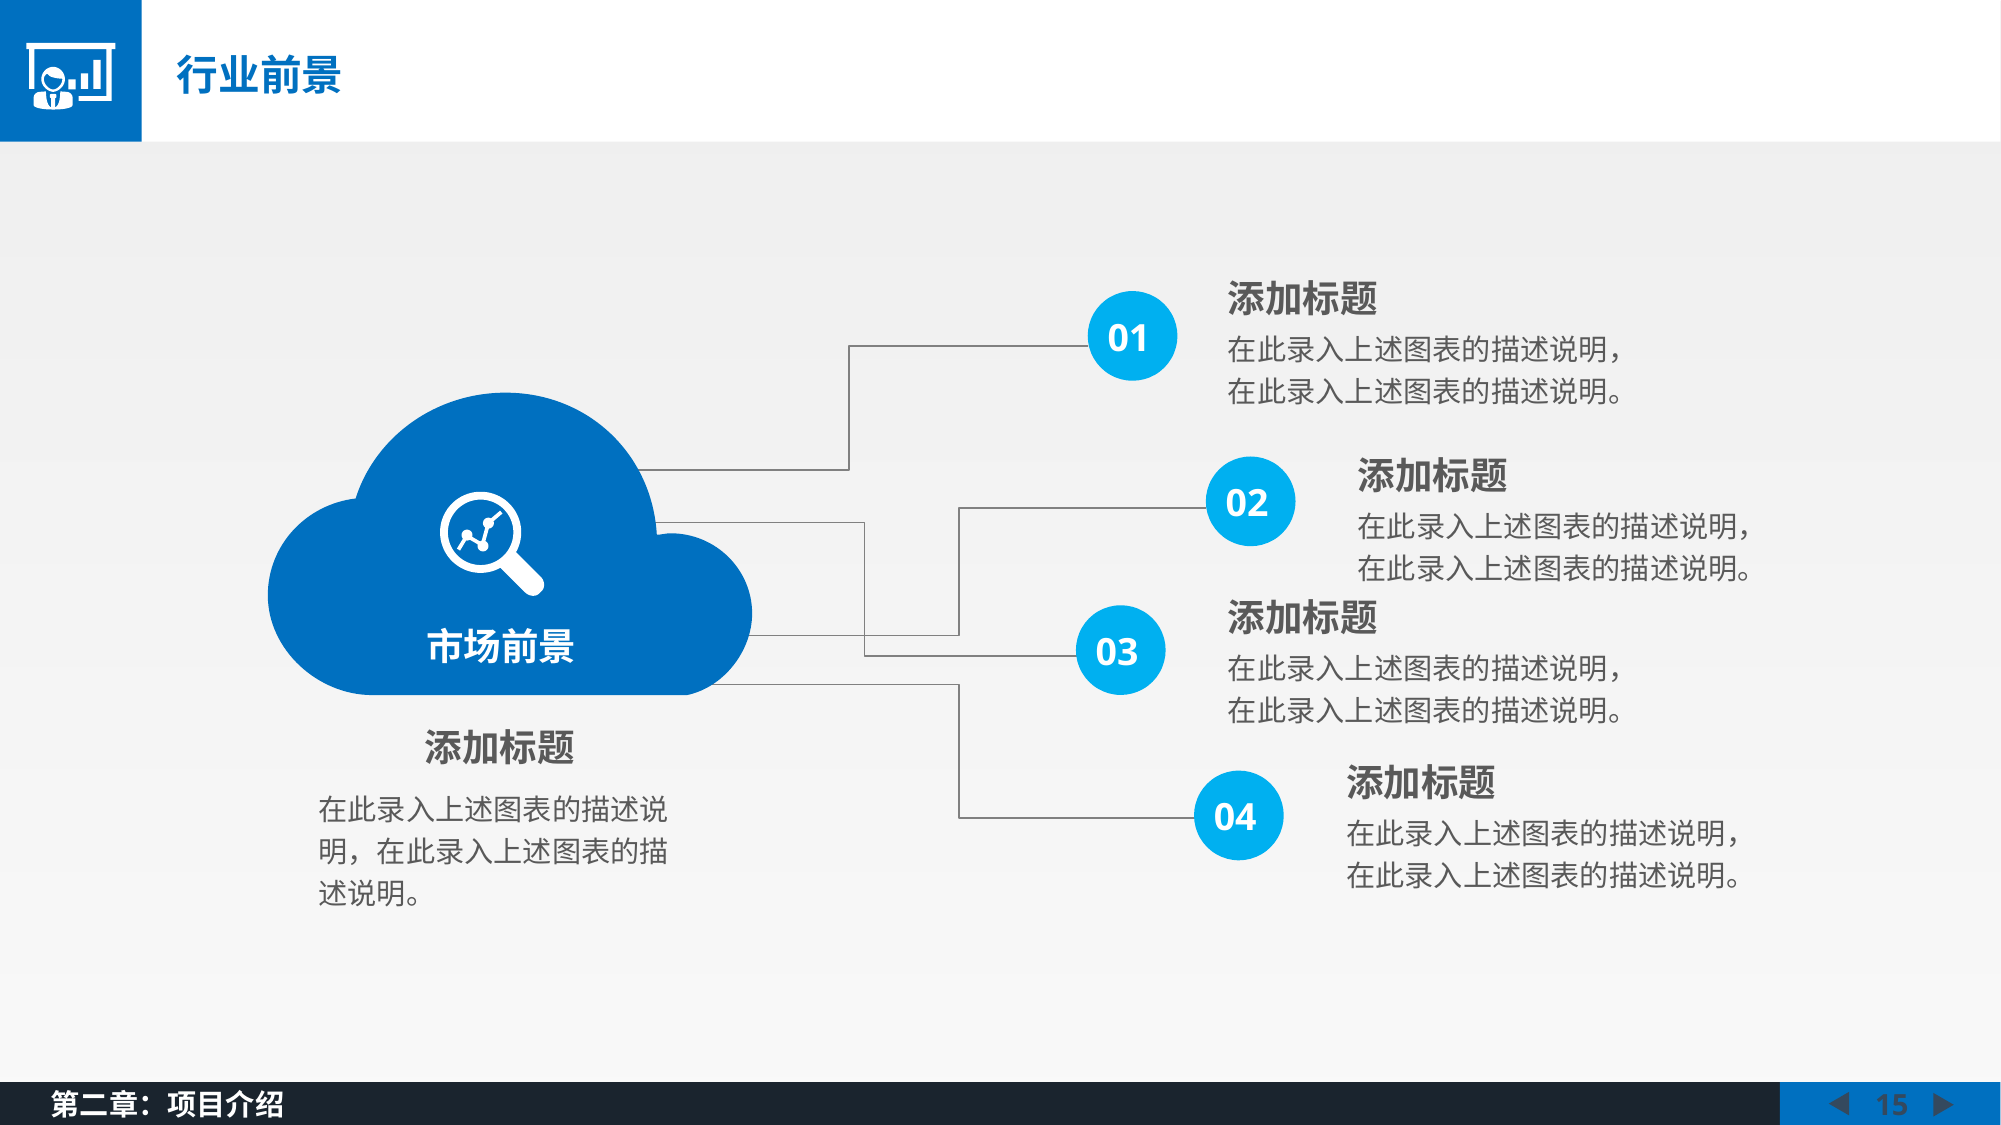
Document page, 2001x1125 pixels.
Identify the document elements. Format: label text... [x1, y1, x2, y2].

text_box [610, 522, 1119, 657]
text_box 04 [1198, 786, 1284, 846]
text_box [33, 91, 73, 110]
text_box [0, 0, 144, 144]
text_box [1217, 768, 1276, 786]
text_box 在此录入上述图表的描述说明，在此录入上述图表的描述说明。 [1212, 316, 1674, 416]
text_box [1203, 846, 1275, 863]
text_box [144, 0, 2001, 144]
text_box [1096, 366, 1169, 383]
text_box [339, 1080, 1778, 1125]
text_box [26, 42, 116, 101]
text_box 在此录入上述图表的描述说明，在此录入上述图表的描述说明。 [303, 777, 713, 918]
text_box 市场前景 [326, 615, 676, 676]
text_box 添加标题 [1342, 444, 1598, 493]
text_box [1193, 826, 1198, 839]
text_box 在此录入上述图表的描述说明，在此录入上述图表的描述说明。 [1212, 635, 1674, 735]
text_box [1076, 664, 1080, 674]
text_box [610, 345, 1088, 471]
text_box [1085, 312, 1092, 349]
text_box 行业前景 [161, 59, 859, 138]
text_box [1096, 288, 1169, 306]
text_box [267, 392, 735, 696]
text_box 第二章：项目介绍 [0, 1078, 339, 1125]
text_box 03 [1080, 644, 1166, 680]
text_box [440, 491, 545, 596]
text_box [1203, 477, 1210, 509]
text_box 添加标题 [409, 715, 665, 776]
text_box 01 [1092, 306, 1178, 366]
text_box 添加标题 [1212, 267, 1468, 316]
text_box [711, 507, 1207, 636]
text_box 02 [1210, 471, 1296, 531]
text_box [1214, 531, 1287, 549]
text_box 15 [1779, 1078, 2001, 1125]
text_box 在此录入上述图表的描述说明，在此录入上述图表的描述说明。 [1342, 493, 1804, 593]
text_box 添加标题 [1331, 751, 1586, 800]
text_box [704, 684, 1214, 819]
text_box 添加标题 [1212, 586, 1468, 635]
text_box [1214, 454, 1287, 471]
text_box 在此录入上述图表的描述说明，在此录入上述图表的描述说明。 [1330, 800, 1792, 900]
